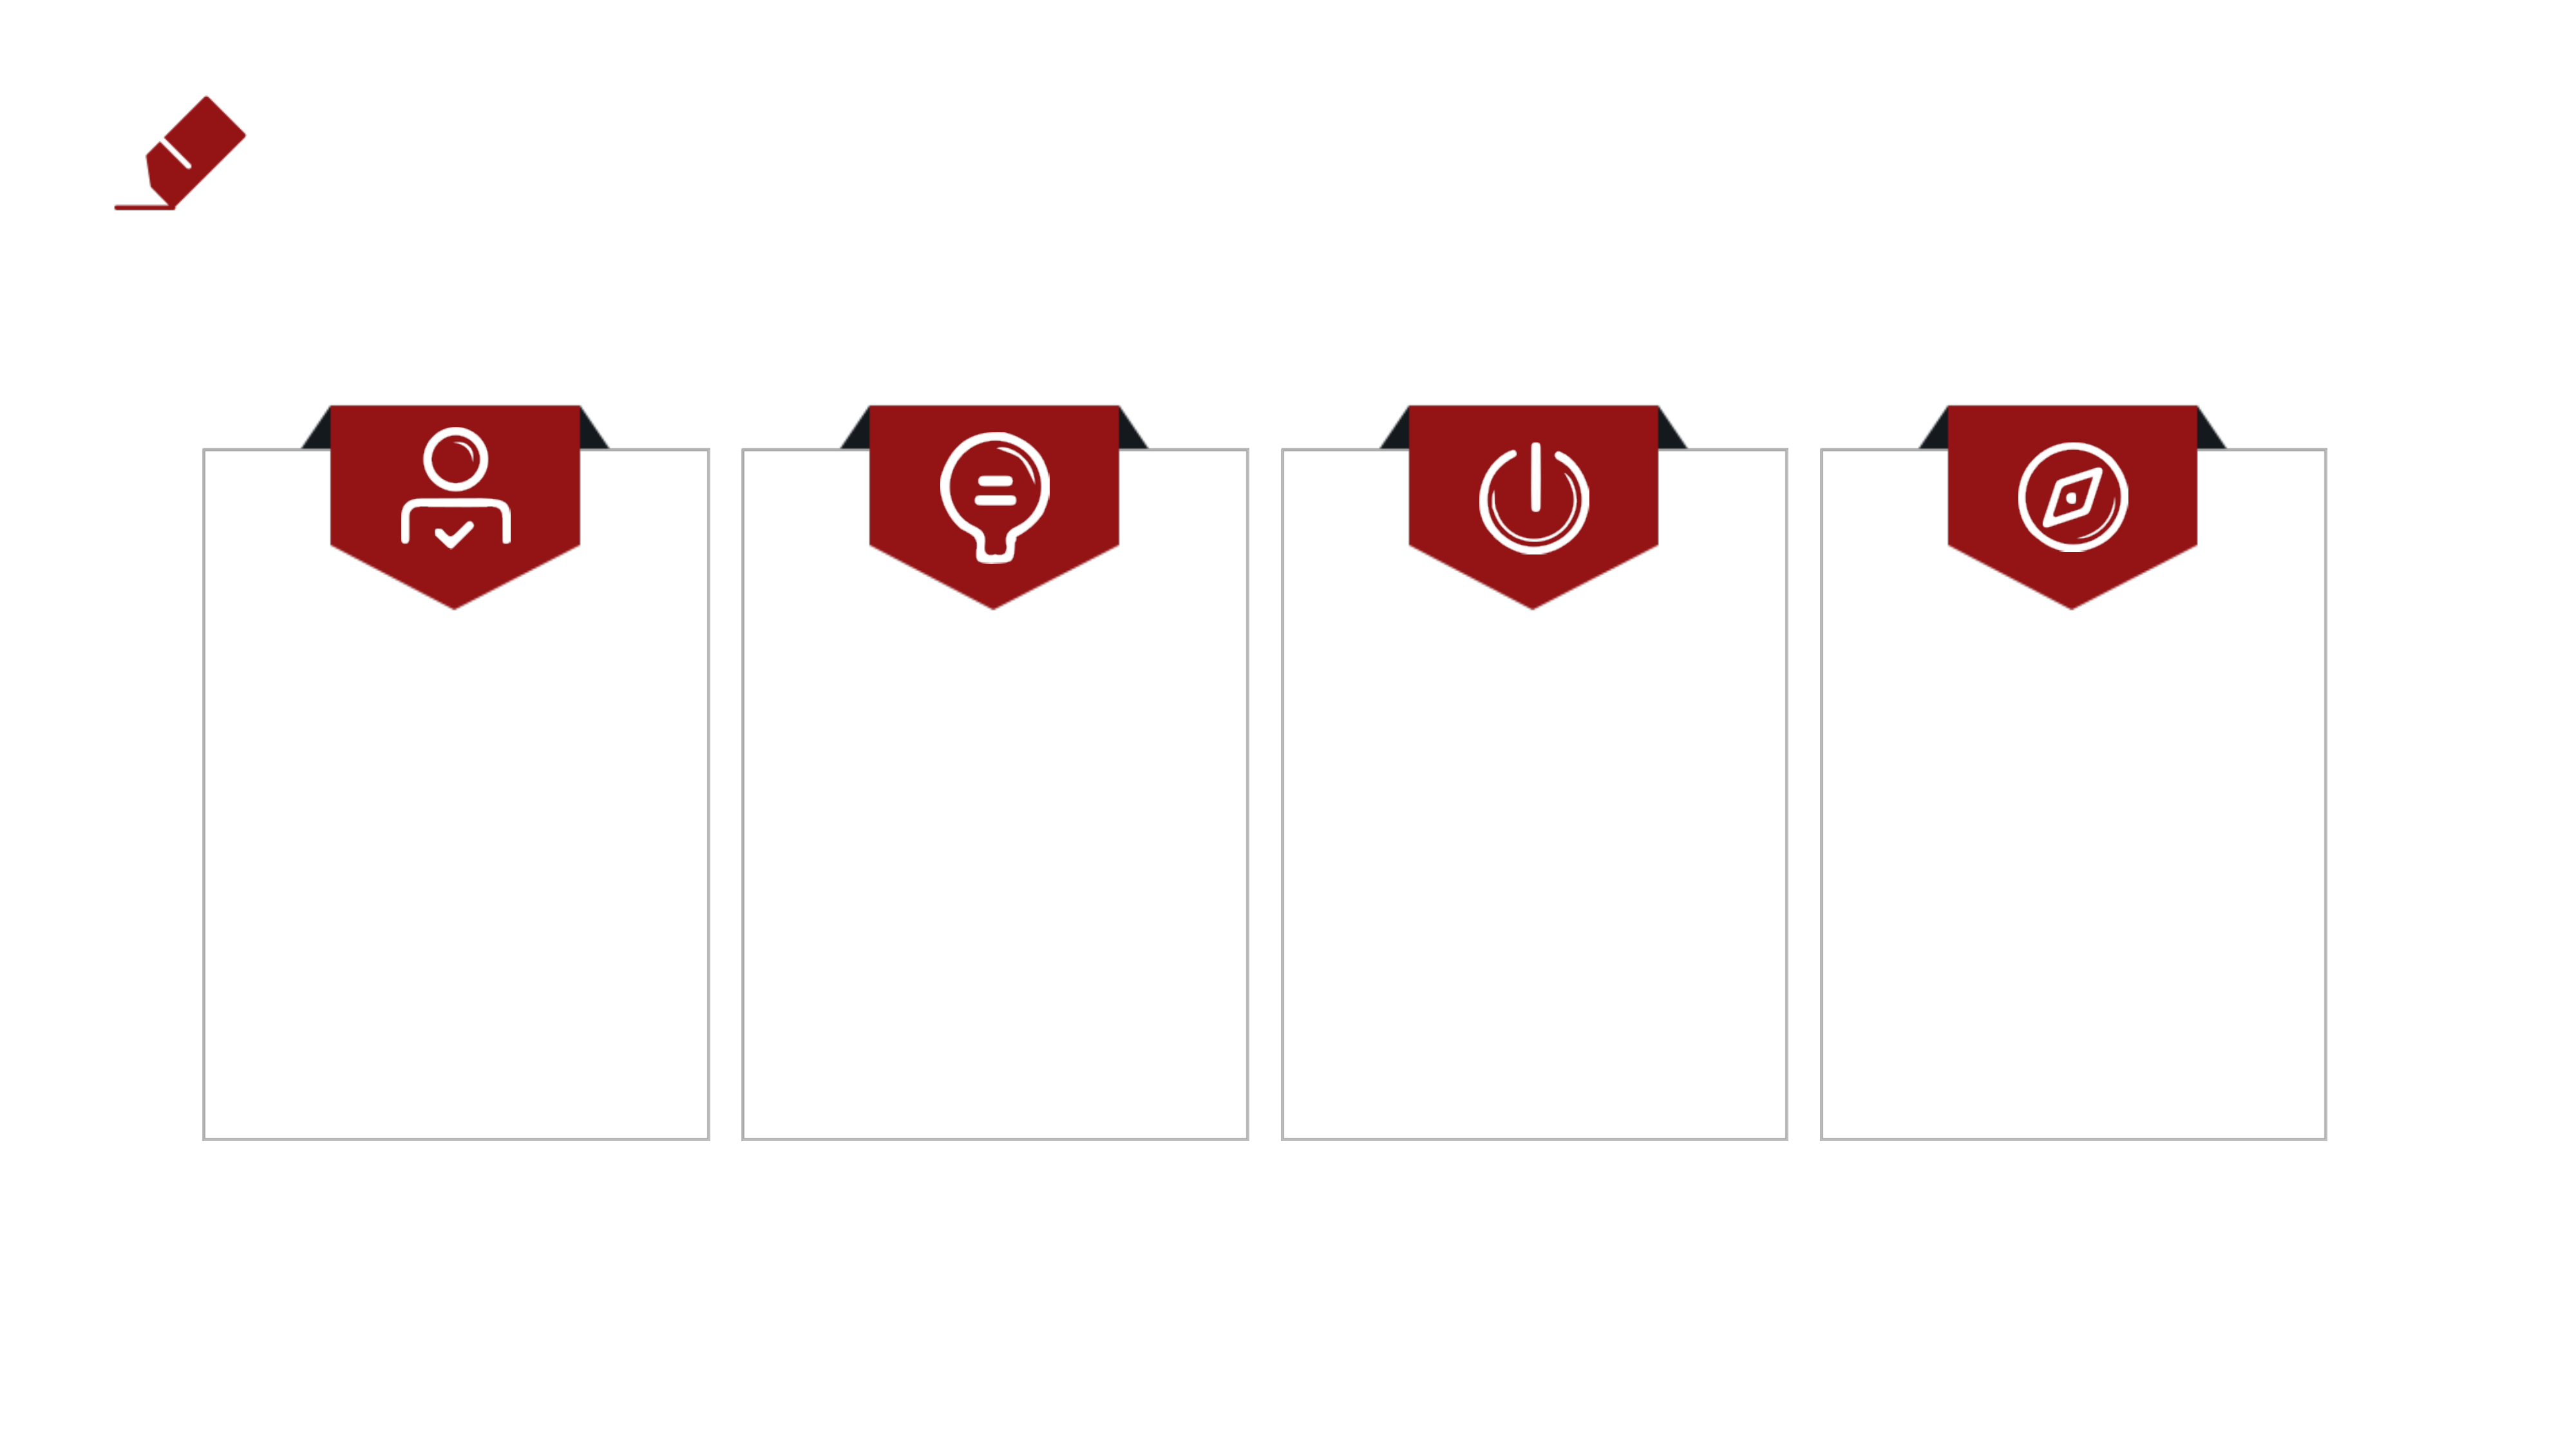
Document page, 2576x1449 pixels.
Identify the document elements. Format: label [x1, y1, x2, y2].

picture [1819, 379, 2328, 1141]
picture [741, 379, 1249, 1141]
picture [202, 379, 710, 1141]
picture [1280, 379, 1788, 1141]
picture [95, 69, 256, 230]
